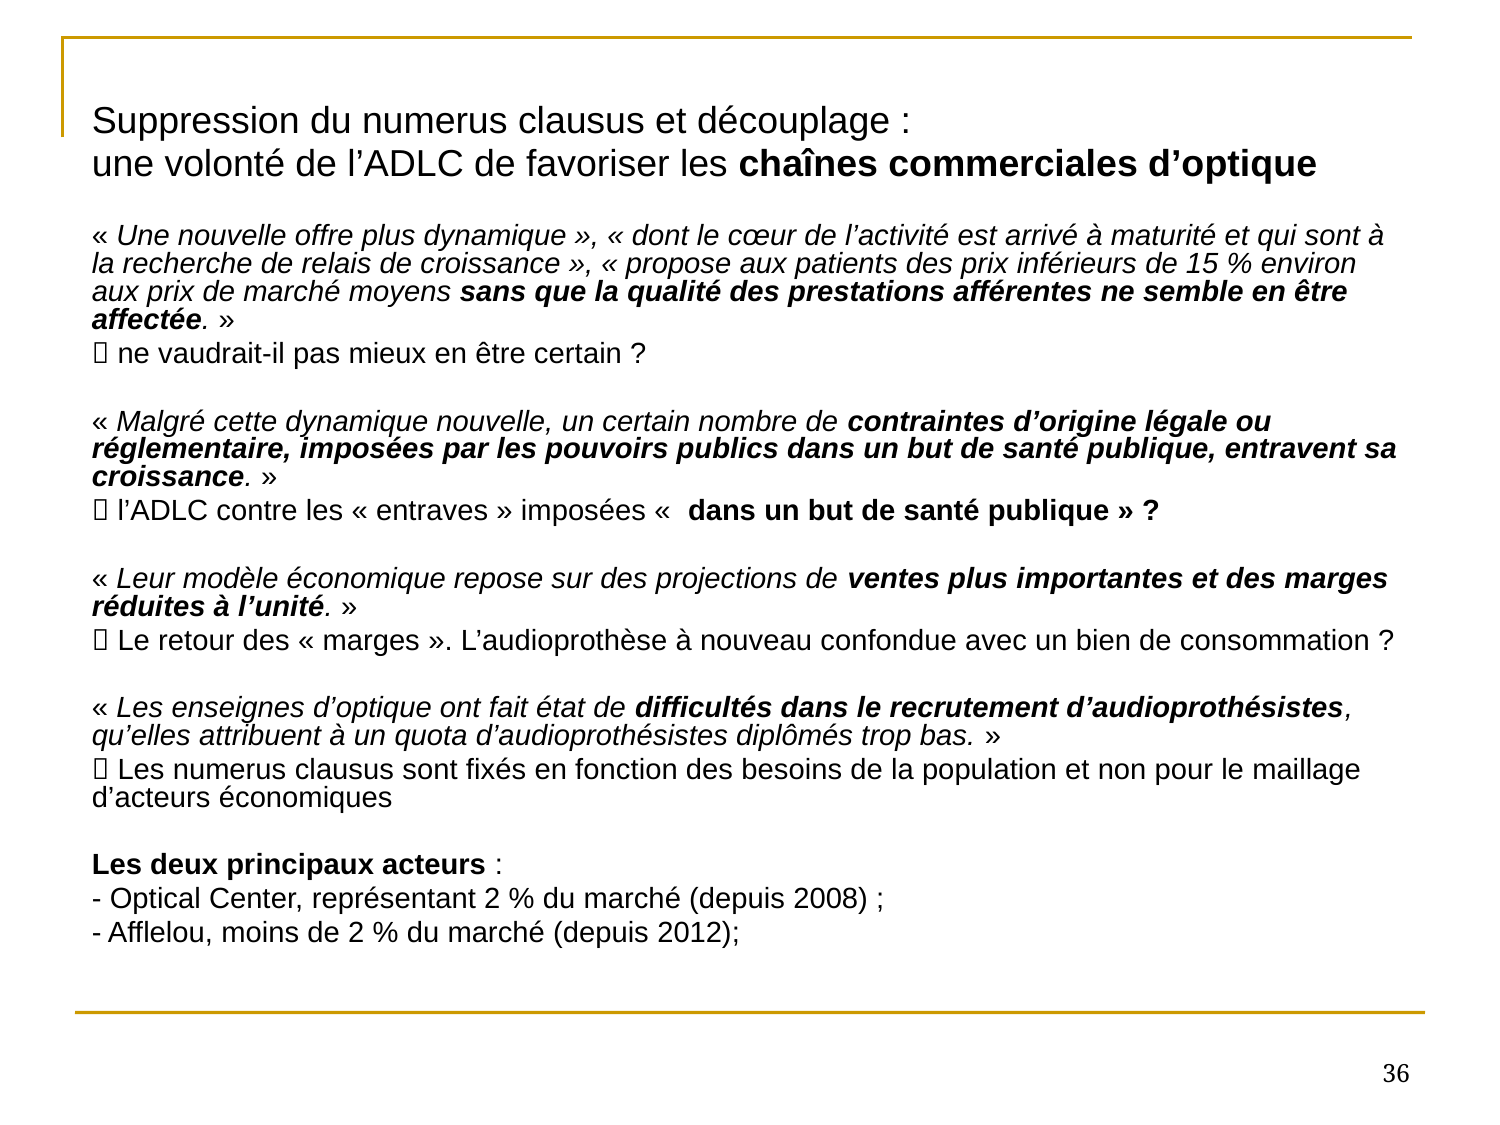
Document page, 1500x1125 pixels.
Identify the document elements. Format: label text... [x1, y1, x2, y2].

list Suppression du numerus clausus et découplage : une volonté de l’ADLC de favoriser les chaînes commerciales d’optique « Une nouvelle offre plus dynamique », « dont le cœur de l’activité est arrivé à maturité et qui sont à la recherche de relais de croissance », « propose aux patients des prix inférieurs de 15 % environ aux prix de marché moyens sans que la qualité des prestations afférentes ne semble en être affectée. »  ne vaudrait-il pas mieux en être certain ? « Malgré cette dynamique nouvelle, un certain nombre de contraintes d’origine légale ou réglementaire, imposées par les pouvoirs publics dans un but de santé publique, entravent sa croissance. »  l’ADLC contre les « entraves » imposées « dans un but de santé publique » ? « Leur modèle économique repose sur des projections de ventes plus importantes et des marges réduites à l’unité. »  Le retour des « marges ». L’audioprothèse à nouveau confondue avec un bien de consommation ? « Les enseignes d’optique ont fait état de difficultés dans le recrutement d’audioprothésistes, qu’elles attribuent à un quota d’audioprothésistes diplômés trop bas. »  Les numerus clausus sont fixés en fonction des besoins de la population et non pour le maillage d’acteurs économiques Les deux principaux acteurs : - Optical Center, représentant 2 % du marché (depuis 2008) ; - Afflelou, moins de 2 % du marché (depuis 2012); [76, 54, 1428, 1012]
text_box 36 [1074, 1024, 1425, 1100]
